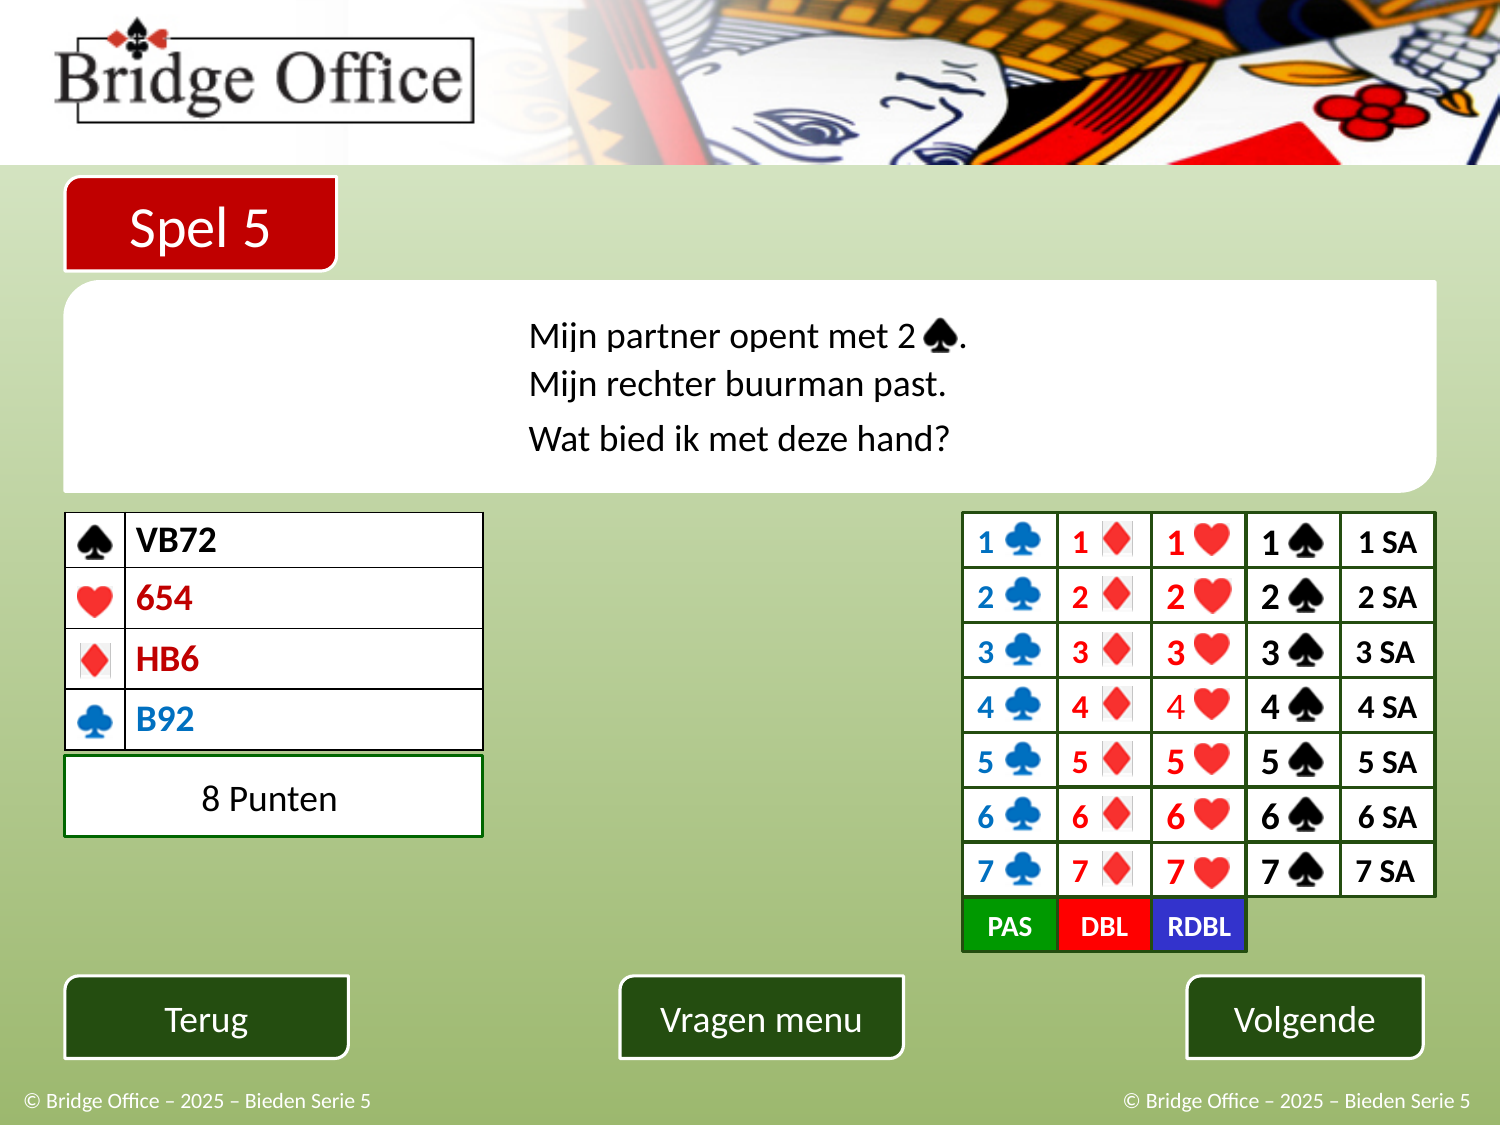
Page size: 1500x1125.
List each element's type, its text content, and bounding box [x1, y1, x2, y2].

picture [1193, 857, 1230, 890]
text_box 6 [1056, 786, 1150, 841]
text_box Wat bied ik met deze hand? [513, 406, 987, 467]
picture [1099, 686, 1135, 723]
text_box Terug [63, 974, 350, 1061]
picture [1193, 743, 1230, 776]
text_box 6 [961, 786, 1056, 841]
picture [77, 703, 114, 740]
picture [1099, 741, 1135, 778]
text_box 7 SA [1339, 844, 1437, 898]
text_box 8 Punten [63, 754, 484, 838]
text_box 2 [961, 569, 1056, 621]
text_box 7 [1150, 841, 1245, 898]
text_box 2 [1056, 569, 1153, 621]
text_box © Bridge Office – 2025 – Bieden Serie 5 [1107, 1079, 1500, 1121]
text_box 2 [1153, 569, 1245, 621]
picture [77, 643, 114, 679]
text_box 1 [1245, 511, 1342, 569]
picture [1288, 741, 1324, 778]
text_box Vragen menu [618, 974, 906, 1061]
table_cell [66, 568, 124, 628]
table_cell [66, 629, 124, 688]
text_box 1 SA [1342, 511, 1437, 569]
picture [77, 524, 114, 561]
text_box 2 [1245, 569, 1339, 621]
picture [1288, 686, 1324, 723]
table_cell B92 [126, 690, 482, 749]
text_box [63, 280, 1437, 493]
text_box 7 [961, 841, 1056, 896]
table_cell 654 [126, 568, 482, 628]
picture [1194, 633, 1230, 666]
text_box 6 SA [1339, 786, 1437, 844]
text_box DBL [1059, 898, 1153, 953]
text_box 6 [1245, 786, 1339, 841]
picture [1288, 796, 1324, 832]
text_box Volgende [1185, 974, 1425, 1061]
text_box 1 [961, 511, 1059, 569]
picture [1004, 521, 1041, 558]
picture [1004, 741, 1041, 778]
text_box 5 [1059, 734, 1153, 786]
text_box 5 [1248, 734, 1339, 786]
text_box PAS [961, 896, 1059, 953]
text_box 1 [1059, 511, 1153, 569]
text_box 3 [1150, 621, 1245, 676]
text_box 6 [1150, 786, 1245, 841]
table_header [66, 513, 124, 567]
picture [77, 585, 114, 618]
picture [1288, 631, 1324, 668]
text_box Mijn rechter buurman past. [513, 352, 987, 406]
text_box 4 [1150, 676, 1245, 734]
picture [1288, 851, 1324, 887]
text_box 4 SA [1339, 676, 1437, 734]
picture [1099, 521, 1135, 558]
text_box 1 [1153, 511, 1245, 569]
text_box 3 [1245, 621, 1339, 676]
picture [1193, 688, 1230, 721]
table_header VB72 [126, 513, 482, 567]
text_box 7 [1245, 841, 1339, 898]
picture [922, 317, 959, 353]
text_box 5 SA [1339, 734, 1437, 786]
picture [1099, 576, 1135, 613]
picture [1099, 796, 1135, 833]
text_box 4 [1245, 676, 1339, 734]
text_box © Bridge Office – 2025 – Bieden Serie 5 [8, 1079, 393, 1121]
text_box 4 [961, 676, 1059, 734]
picture [1288, 521, 1325, 558]
table_cell HB6 [126, 629, 482, 688]
picture [1193, 798, 1230, 830]
picture [1193, 578, 1232, 614]
text_box 7 [1056, 841, 1150, 898]
text_box RDBL [1153, 898, 1248, 953]
text_box Spel 5 [63, 179, 339, 273]
picture [0, 0, 1500, 166]
table_cell [66, 690, 124, 749]
text_box 3 [1056, 621, 1150, 676]
picture [1004, 576, 1041, 613]
picture [1004, 631, 1041, 668]
text_box 5 [961, 734, 1059, 786]
picture [1004, 686, 1041, 723]
text_box 2 SA [1339, 569, 1437, 621]
text_box 5 [1153, 734, 1248, 786]
picture [1193, 523, 1230, 556]
picture [1004, 851, 1041, 887]
picture [1099, 631, 1135, 668]
text_box Mijn partner opent met 2 . [513, 303, 1022, 364]
picture [1288, 576, 1324, 613]
text_box 3 [961, 621, 1056, 676]
text_box 3 SA [1339, 621, 1437, 676]
picture [1004, 796, 1041, 833]
text_box 4 [1059, 676, 1150, 734]
picture [1099, 851, 1135, 887]
